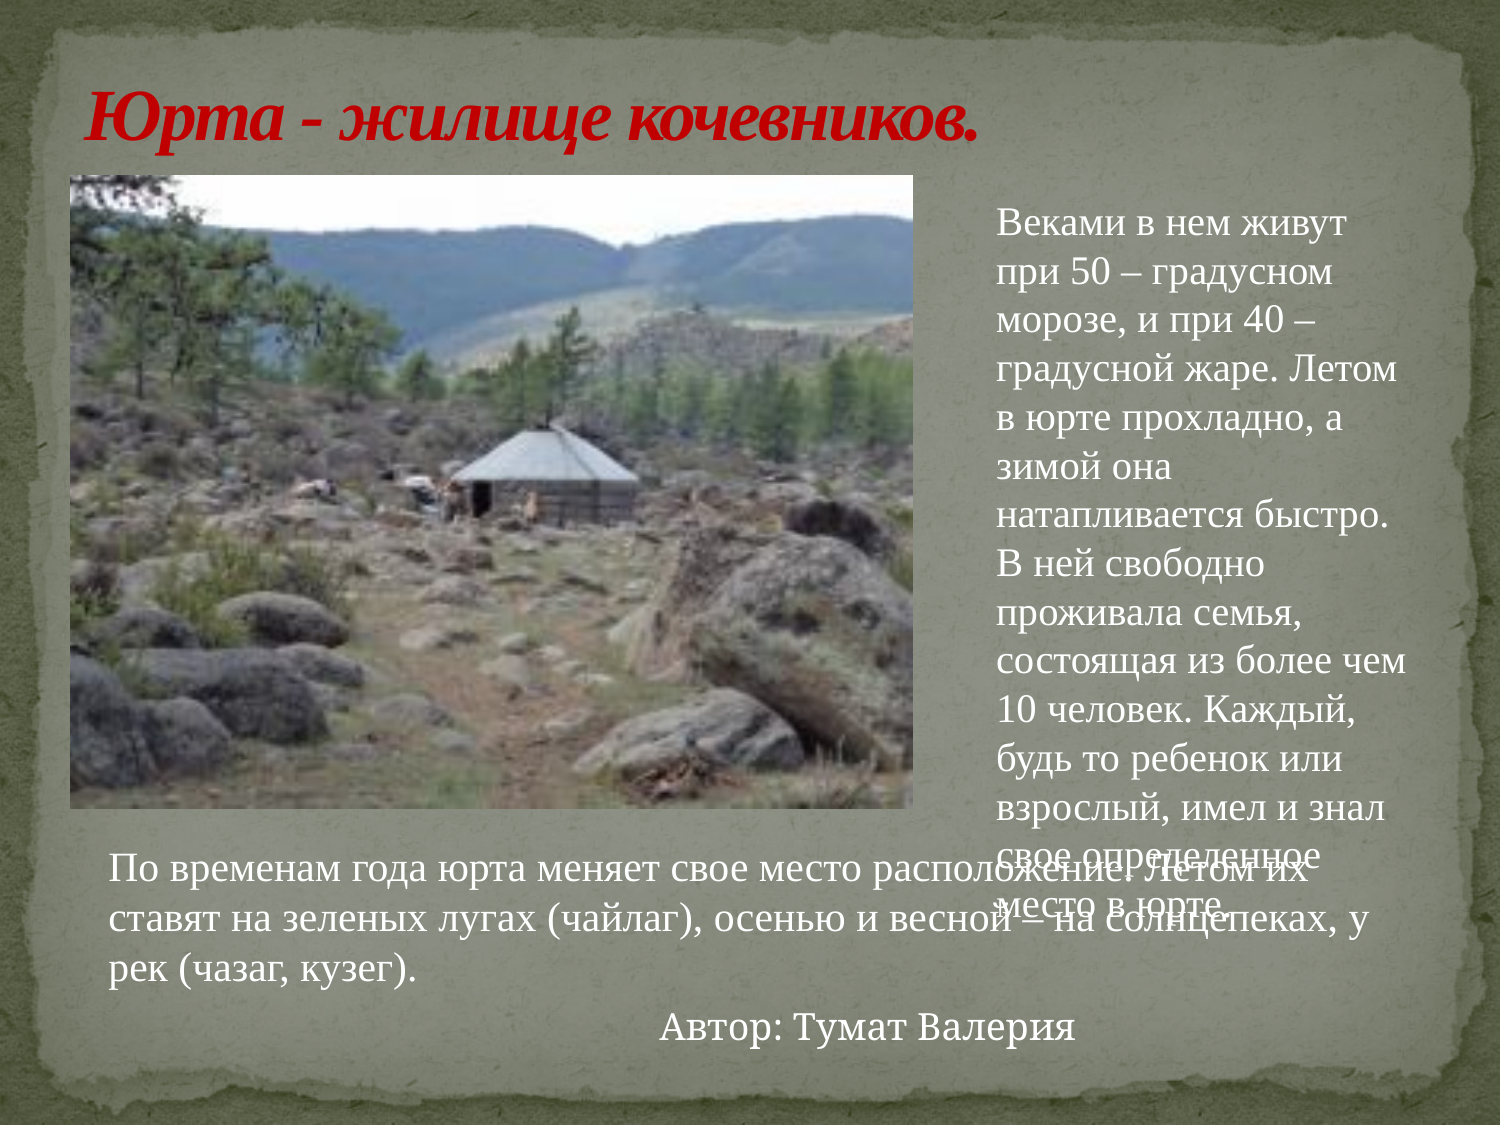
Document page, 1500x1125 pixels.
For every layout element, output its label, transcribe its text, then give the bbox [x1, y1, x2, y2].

picture [70, 175, 913, 809]
text_box Автор: Тумат Валерия [644, 996, 1313, 1056]
list Веками в нем живут при 50 – градусном морозе, и при 40 – градусной жаре. Летом в юрте прохладно, а зимой она натапливается быстро. В ней свободно проживала семья, состоящая из более чем 10 человек. Каждый, будь то ребенок или взрослый, имел и знал свое определенное место в юрте. [937, 187, 1425, 938]
title Юрта - жилище кочевников. [70, 58, 1421, 163]
text_box По временам года юрта меняет свое место расположение. Летом их ставят на зеленых лугах (чайлаг), осенью и весной – на солнцепеках, у рек (чазаг, кузег). [93, 832, 1418, 997]
